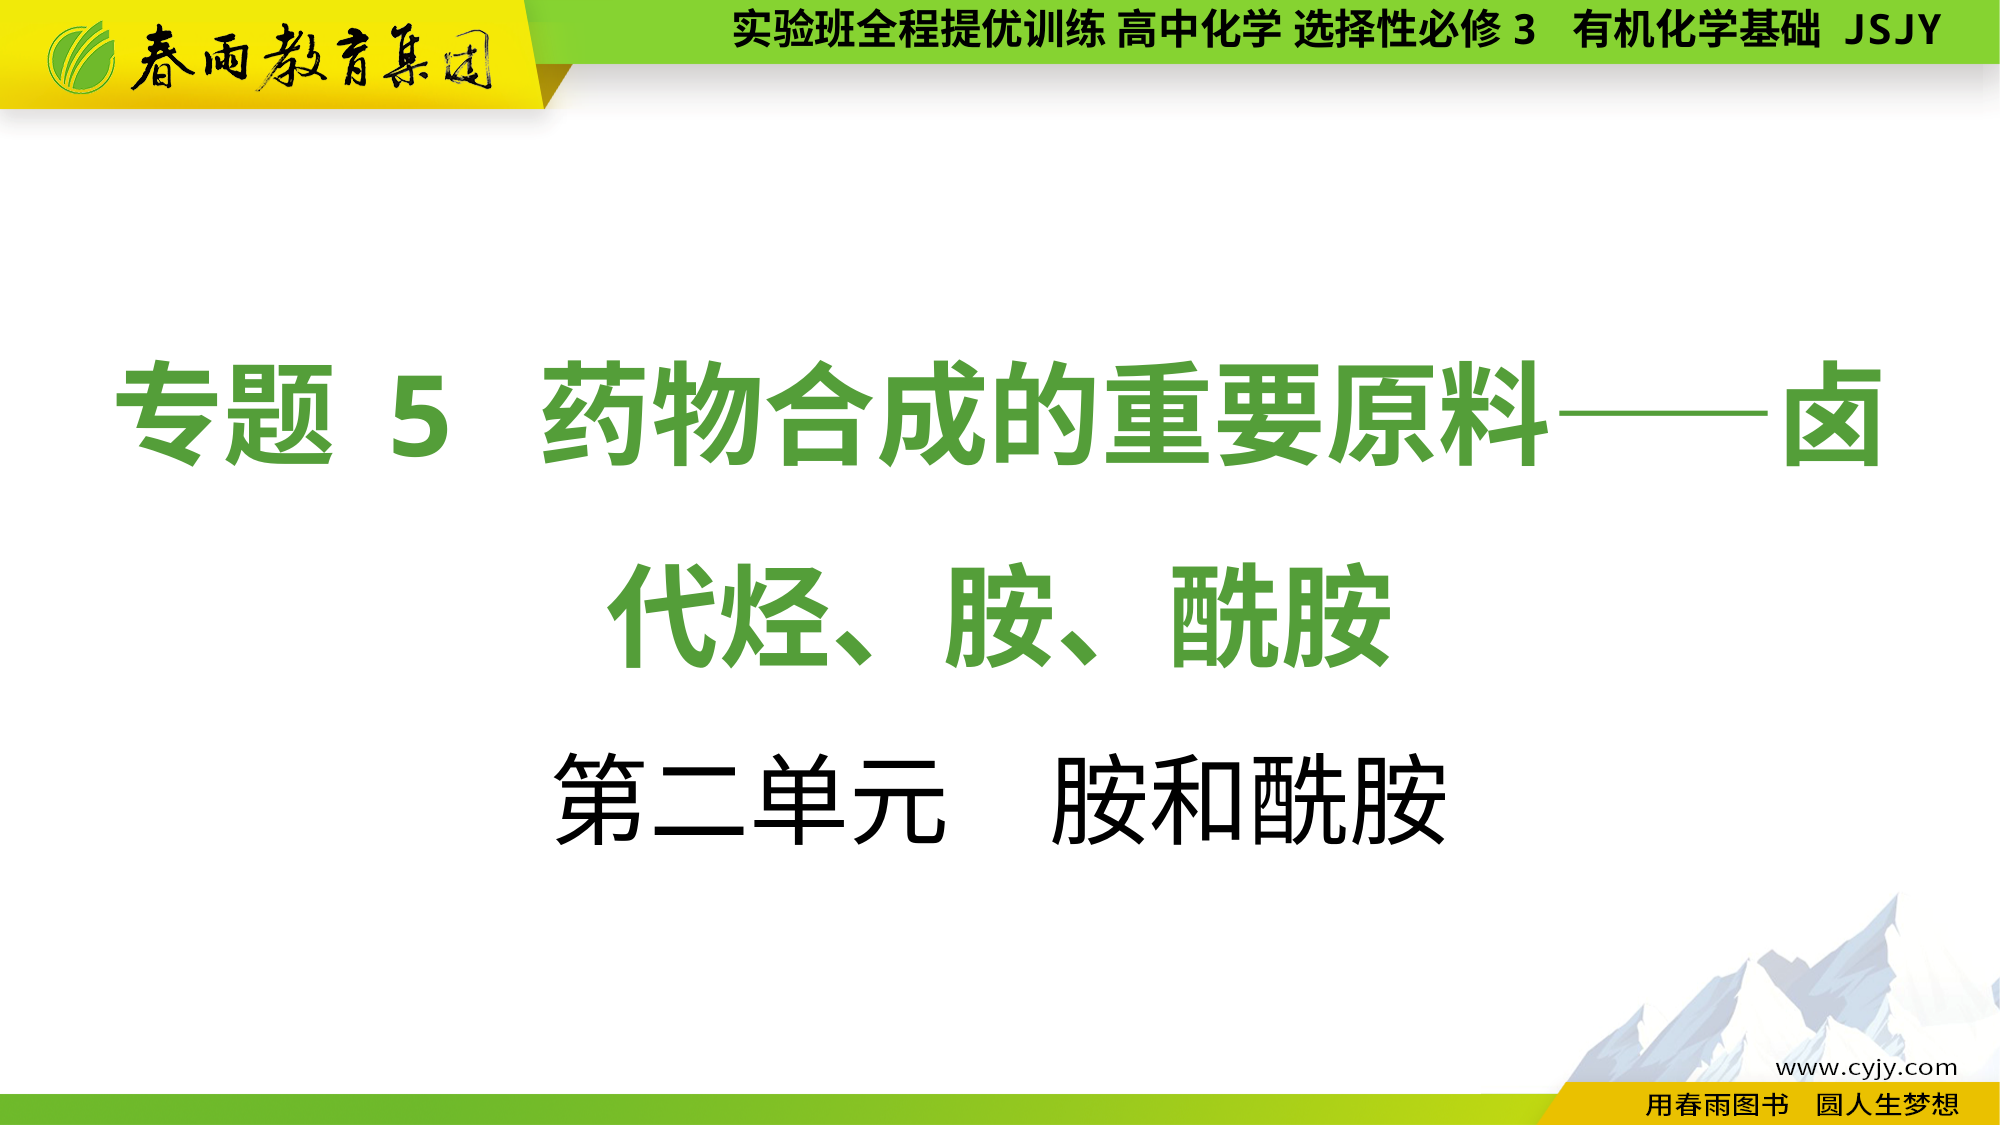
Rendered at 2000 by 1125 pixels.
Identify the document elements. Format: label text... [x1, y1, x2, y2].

text_box 第二单元 胺和酰胺 [54, 670, 1946, 866]
text_box 专题 5 药物合成的重要原料——卤代烃、胺、酰胺 [54, 268, 1946, 670]
picture [0, 0, 2000, 1125]
